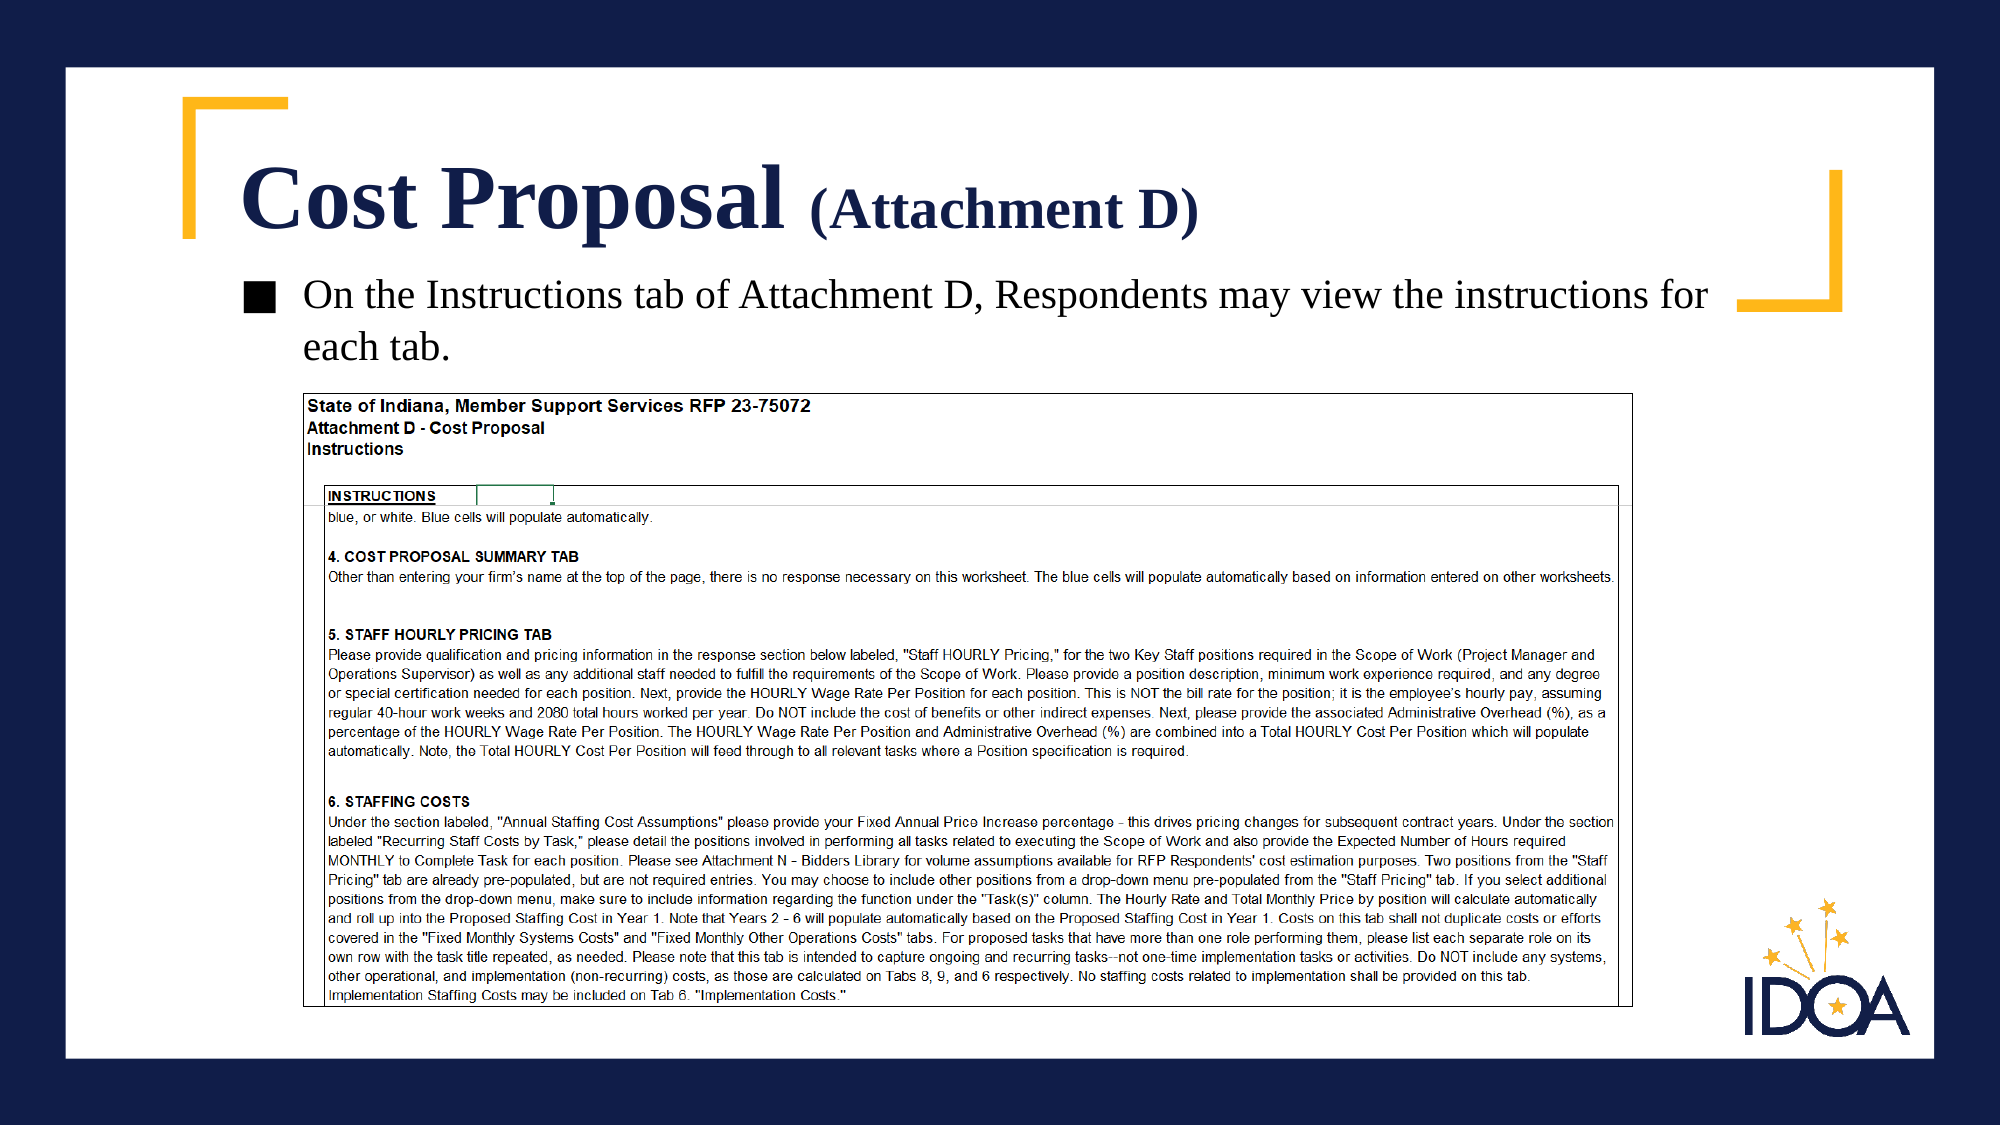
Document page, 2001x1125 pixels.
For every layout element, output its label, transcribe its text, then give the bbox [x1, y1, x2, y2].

picture [1702, 857, 1959, 1114]
title Cost Proposal (Attachment D) [225, 142, 1800, 257]
picture [303, 393, 1633, 1007]
list On the Instructions tab of Attachment D, Respondents may view the instructions for each tab. [225, 257, 1800, 369]
